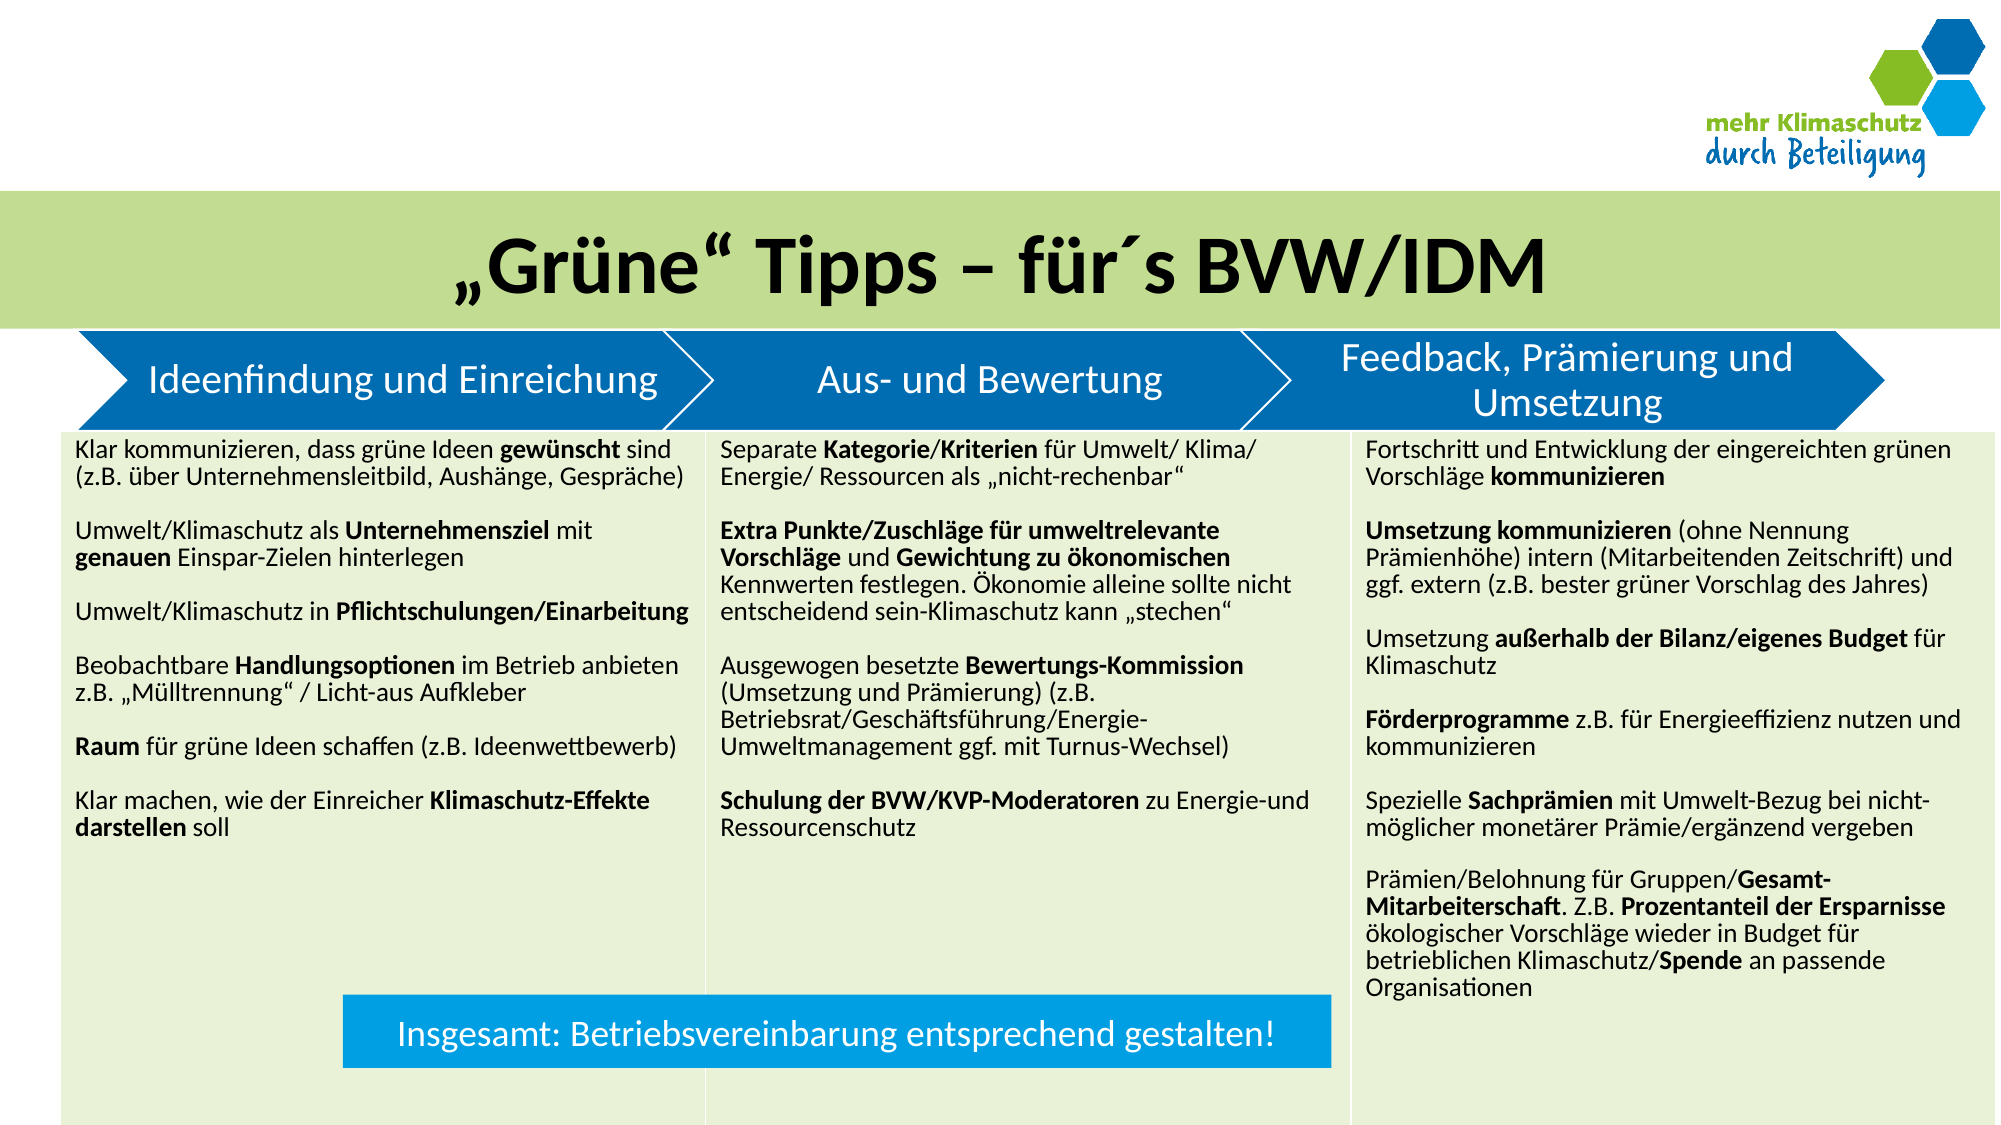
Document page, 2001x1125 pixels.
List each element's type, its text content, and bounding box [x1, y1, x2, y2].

table_header Klar kommunizieren, dass grüne Ideen gewünscht sind (z.B. über Unternehmensleitbild, Aushänge, Gespräche) Umwelt/Klimaschutz als Unternehmensziel mit genauen Einspar-Zielen hinterlegen Umwelt/Klimaschutz in Pflichtschulungen/Einarbeitung Beobachtbare Handlungsoptionen im Betrieb anbieten z.B. „Mülltrennung“ / Licht-aus Aufkleber Raum für grüne Ideen schaffen (z.B. Ideenwettbewerb) Klar machen, wie der Einreicher Klimaschutz-Effekte darstellen soll [61, 432, 705, 1125]
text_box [75, 329, 1888, 431]
text_box Insgesamt: Betriebsvereinbarung entsprechend gestalten! [342, 994, 1332, 1069]
table_header Separate Kategorie/Kriterien für Umwelt/ Klima/ Energie/ Ressourcen als „nicht-rechenbar“ Extra Punkte/Zuschläge für umweltrelevante Vorschläge und Gewichtung zu ökonomischen Kennwerten festlegen. Ökonomie alleine sollte nicht entscheidend sein-Klimaschutz kann „stechen“ Ausgewogen besetzte Bewertungs-Kommission (Umsetzung und Prämierung) (z.B. Betriebsrat/Geschäftsführung/Energie-Umweltmanagement ggf. mit Turnus-Wechsel) Schulung der BVW/KVP-Moderatoren zu Energie-und Ressourcenschutz [706, 432, 1350, 1125]
picture [1694, 9, 1998, 187]
table_header Fortschritt und Entwicklung der eingereichten grünen Vorschläge kommunizieren Umsetzung kommunizieren (ohne Nennung Prämienhöhe) intern (Mitarbeitenden Zeitschrift) und ggf. extern (z.B. bester grüner Vorschlag des Jahres) Umsetzung außerhalb der Bilanz/eigenes Budget für Klimaschutz Förderprogramme z.B. für Energieeffizienz nutzen und kommunizieren Spezielle Sachprämien mit Umwelt-Bezug bei nicht-möglicher monetärer Prämie/ergänzend vergeben Prämien/Belohnung für Gruppen/Gesamt-Mitarbeiterschaft. Z.B. Prozentanteil der Ersparnisse ökologischer Vorschläge wieder in Budget für betrieblichen Klimaschutz/Spende an passende Organisationen [1352, 432, 1995, 1125]
title „Grüne“ Tipps – für´s BVW/IDM [249, 170, 1750, 320]
